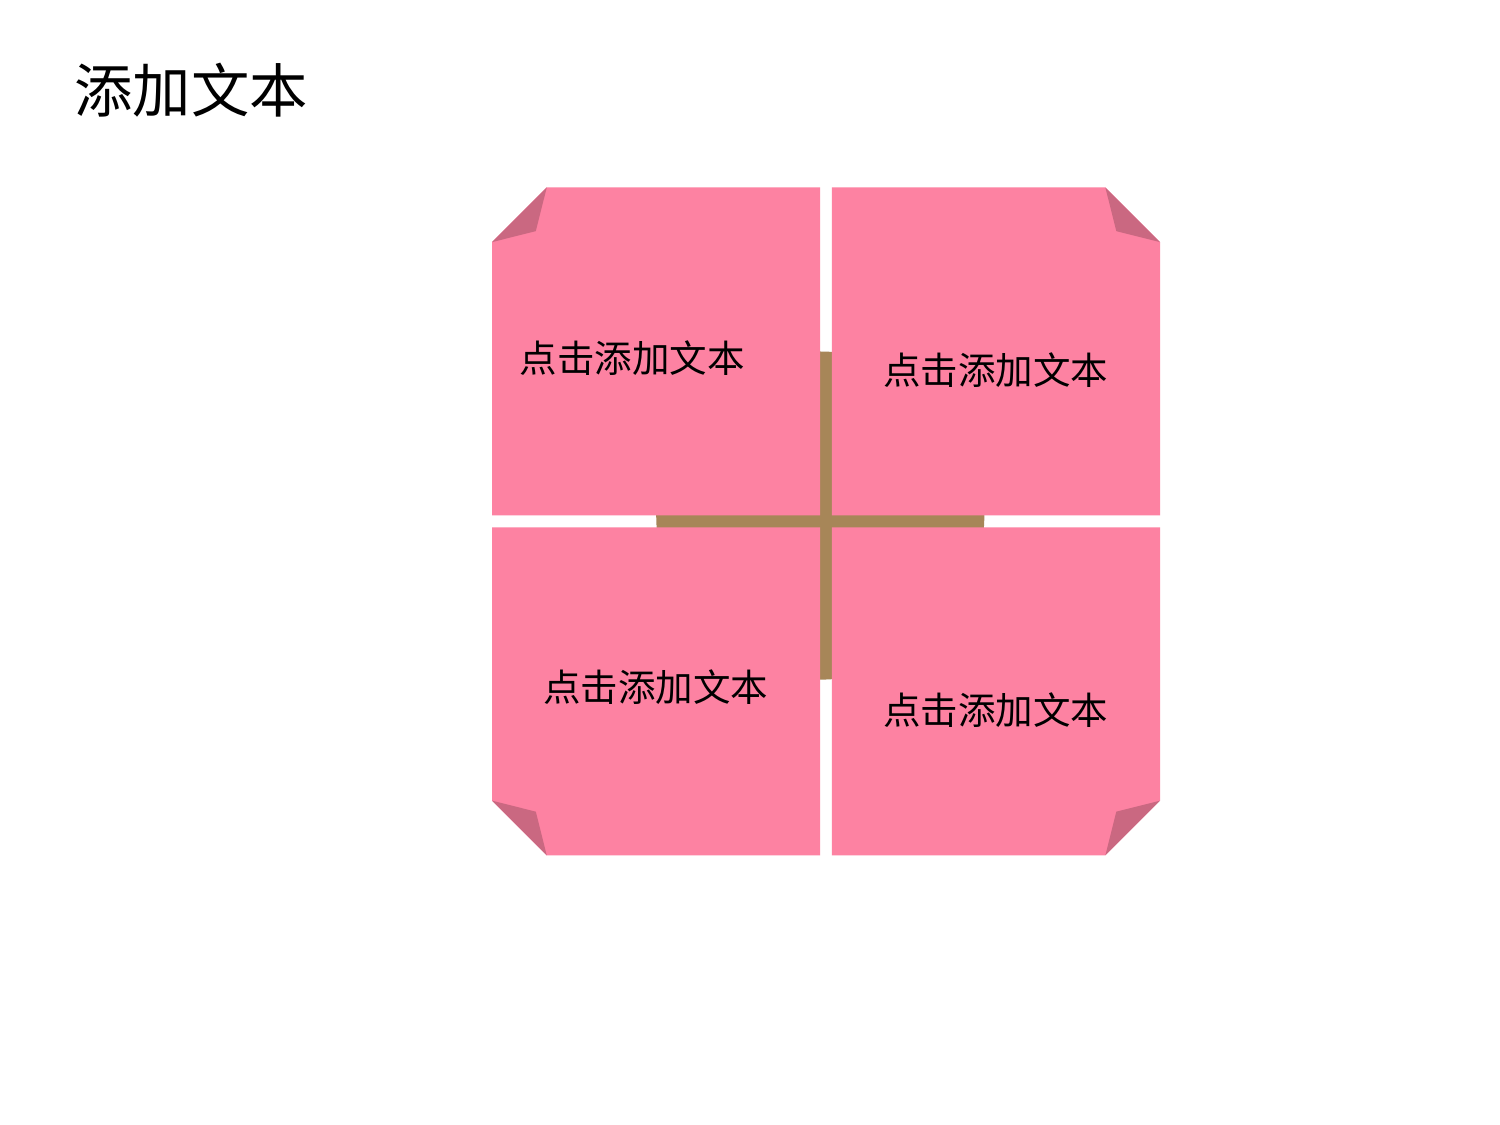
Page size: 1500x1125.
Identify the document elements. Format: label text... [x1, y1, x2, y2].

text_box [489, 185, 823, 518]
text_box [829, 185, 1163, 518]
text_box [829, 525, 1163, 858]
text_box [654, 349, 987, 682]
text_box 点击添加文本 [868, 679, 1124, 740]
text_box 添加文本 [60, 46, 323, 132]
text_box [489, 525, 823, 858]
text_box 点击添加文本 [528, 656, 784, 716]
text_box 点击添加文本 [505, 328, 760, 388]
text_box 点击添加文本 [868, 339, 1124, 400]
